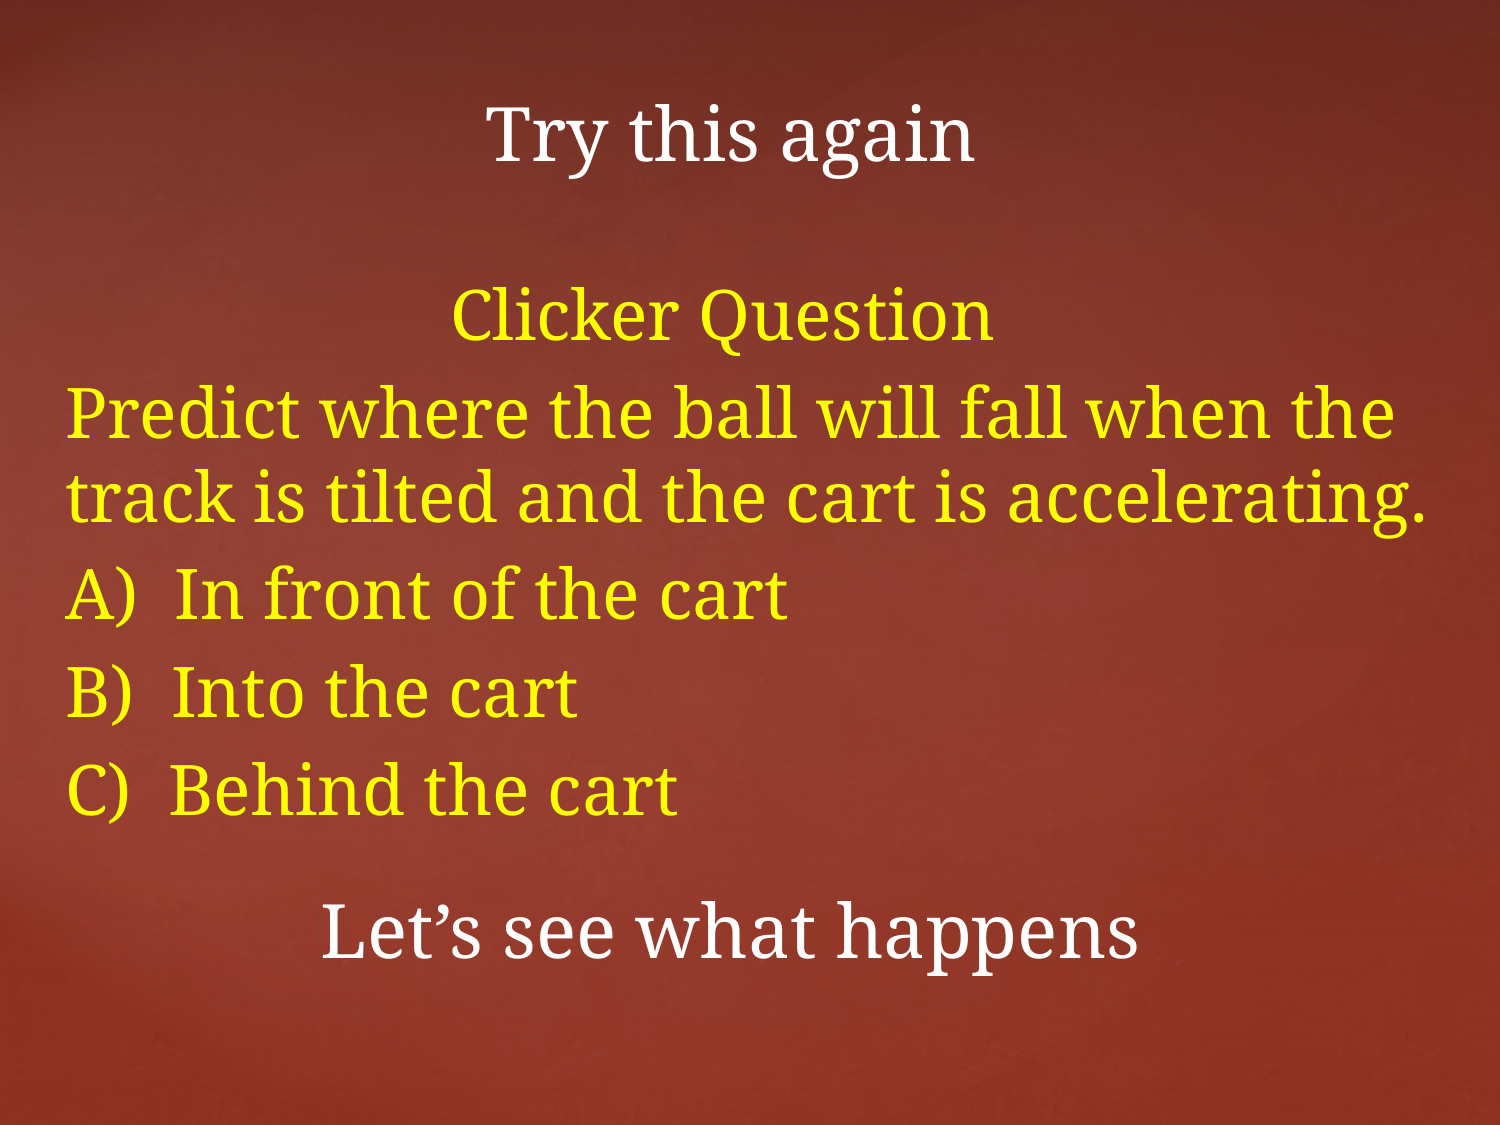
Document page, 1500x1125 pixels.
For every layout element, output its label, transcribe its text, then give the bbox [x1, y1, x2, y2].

text_box Clicker Question Predict where the ball will fall when the track is tilted and the cart is accelerating. A) In front of the cart B) Into the cart C) Behind the cart [50, 224, 1450, 875]
text_box Let’s see what happens [225, 871, 1238, 985]
subtitle Try this again [225, 75, 1238, 188]
